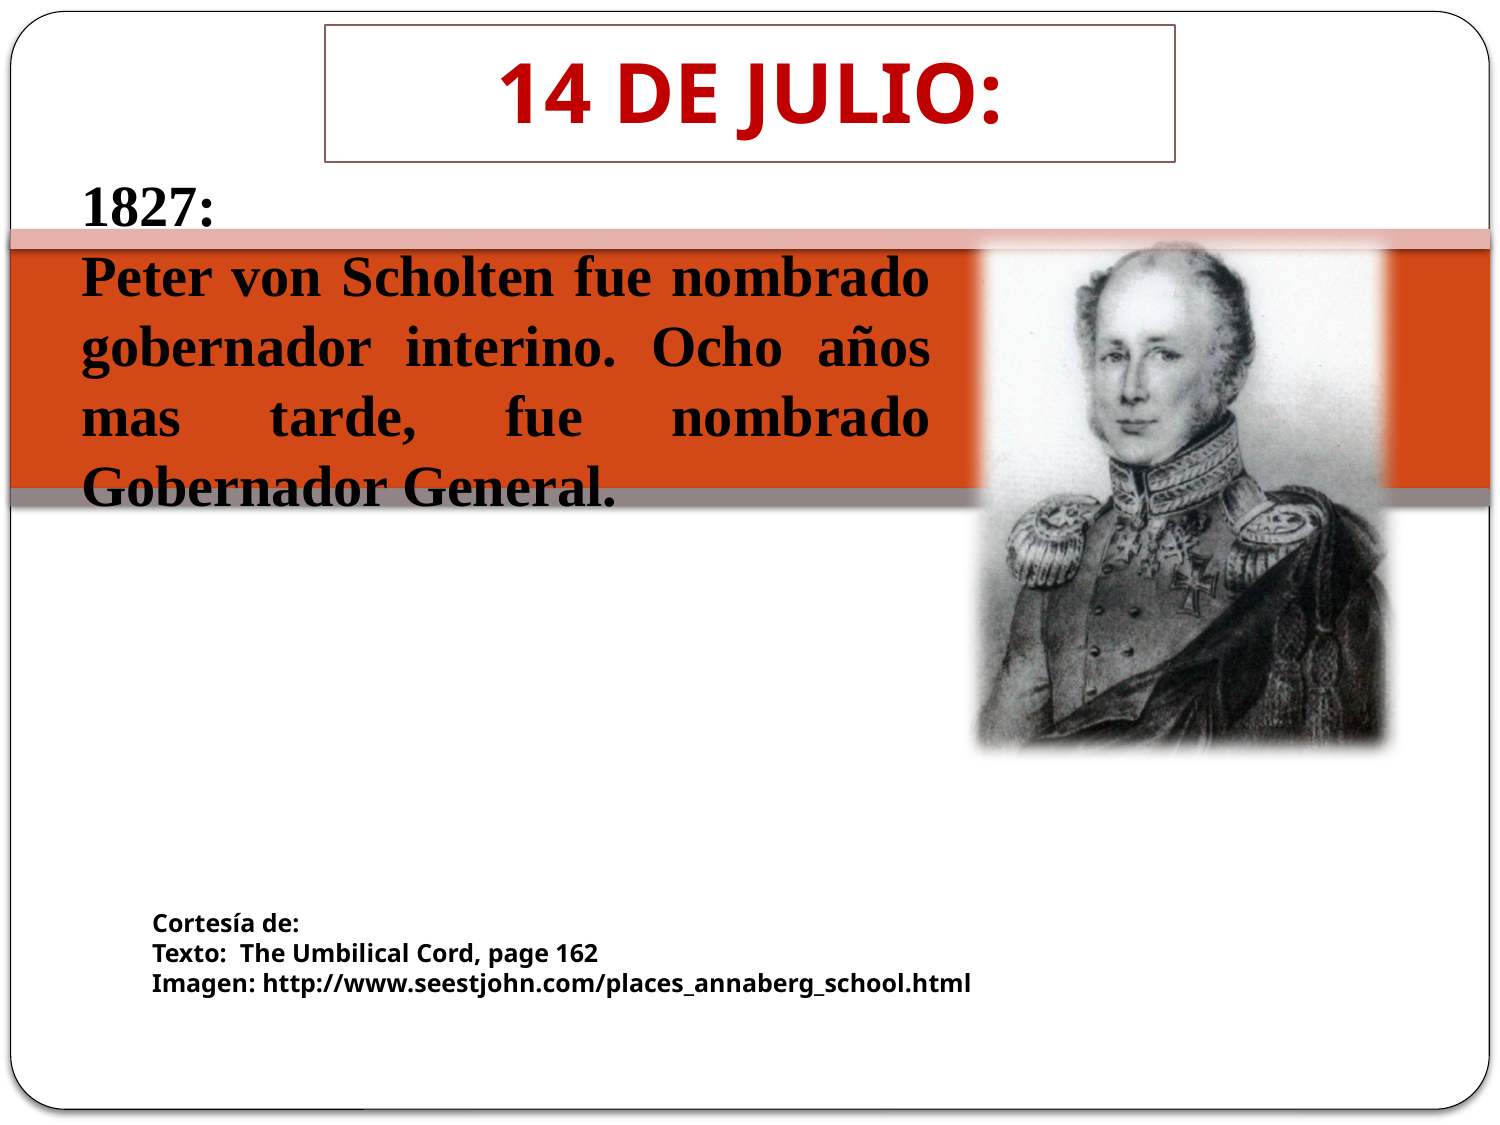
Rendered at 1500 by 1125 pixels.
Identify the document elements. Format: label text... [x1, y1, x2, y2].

text_box [11, 0, 358, 181]
text_box 1827: Peter von Scholten fue nombrado gobernador interino. Ocho años mas tarde, fue nombrado Gobernador General. [75, 162, 938, 800]
text_box Cortesía de: Texto: The Umbilical Cord, page 162 Imagen: http://www.seestjohn.com/places_annaberg_school.html [137, 900, 1338, 1005]
picture [962, 224, 1404, 763]
title 14 DE JULIO: [358, 24, 1176, 163]
